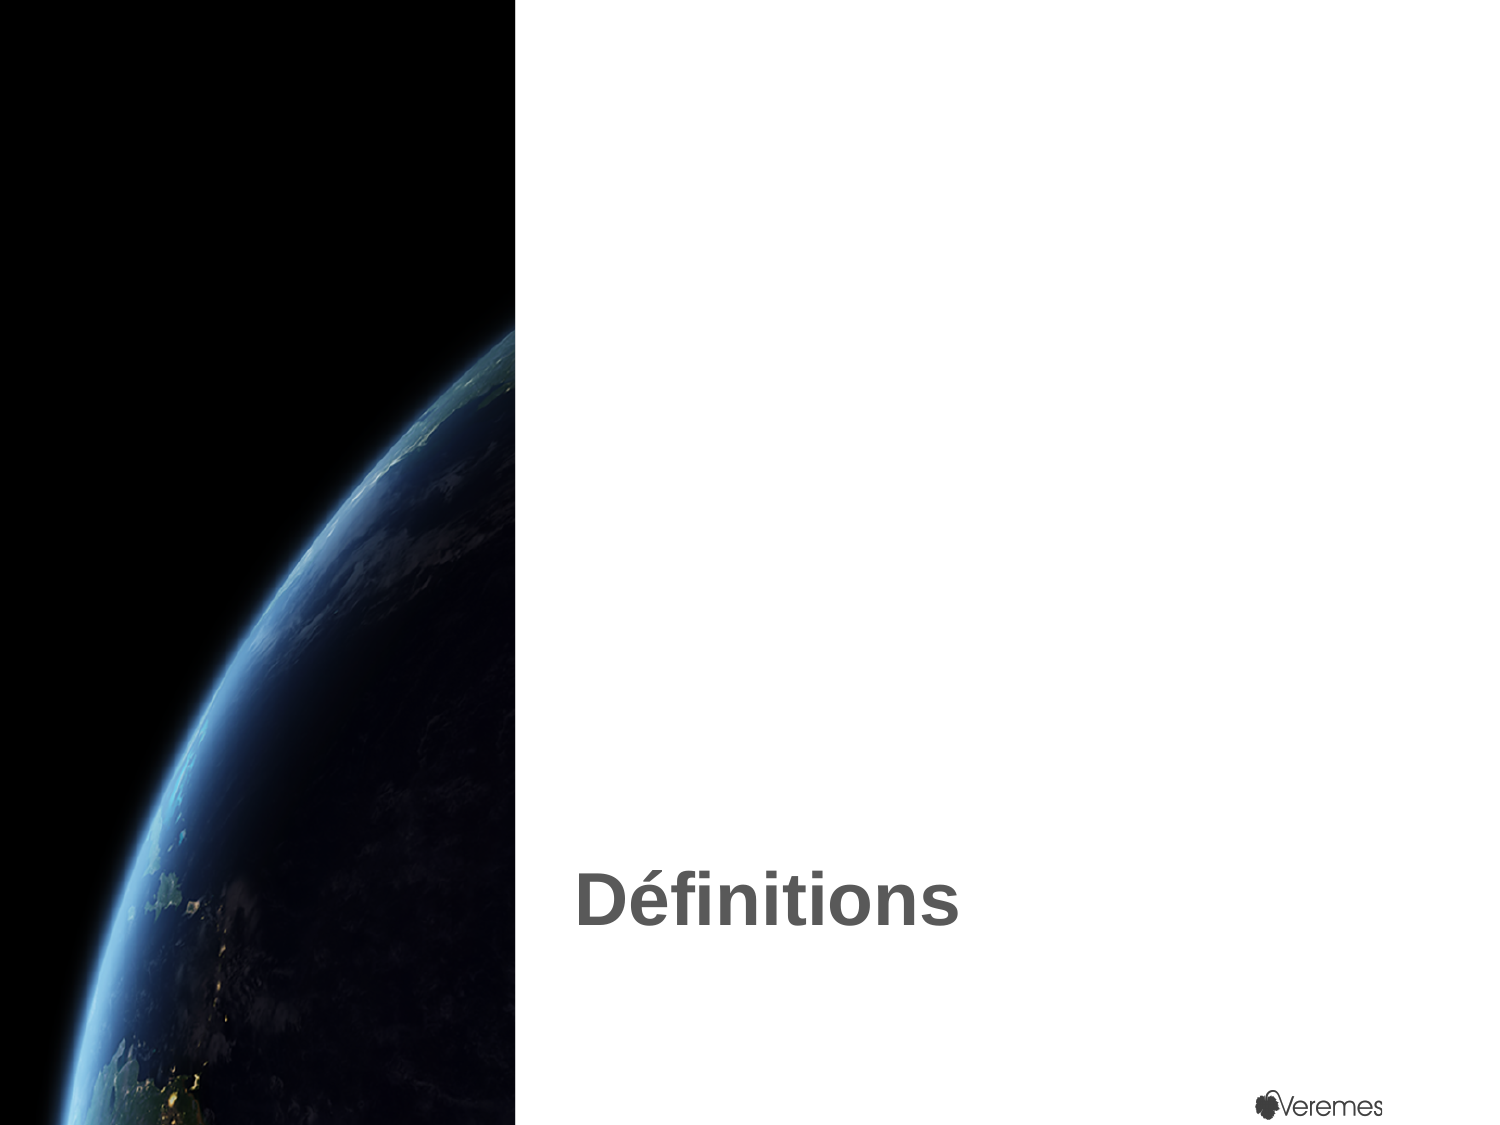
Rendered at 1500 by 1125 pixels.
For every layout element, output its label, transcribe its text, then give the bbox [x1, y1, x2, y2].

picture [0, 0, 516, 1125]
picture [1255, 1090, 1383, 1120]
title Définitions [515, 755, 1382, 1048]
